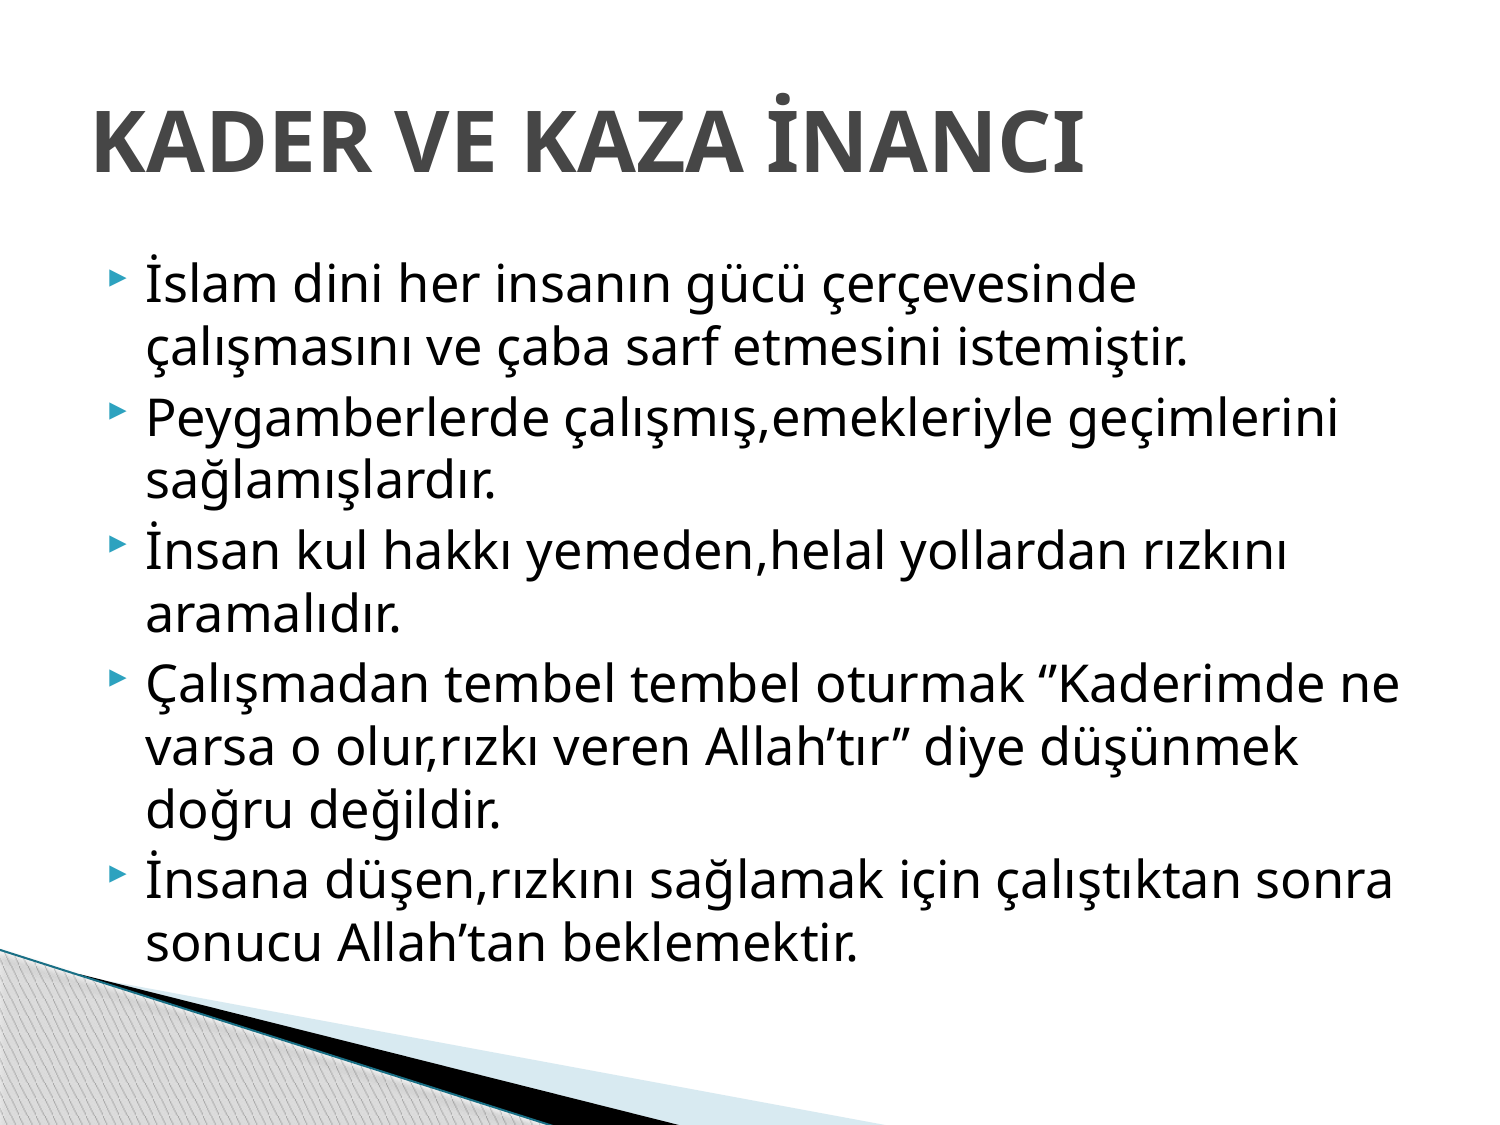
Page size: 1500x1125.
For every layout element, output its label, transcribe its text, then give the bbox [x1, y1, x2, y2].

list İslam dini her insanın gücü çerçevesinde çalışmasını ve çaba sarf etmesini istemiştir. Peygamberlerde çalışmış,emekleriyle geçimlerini sağlamışlardır. İnsan kul hakkı yemeden,helal yollardan rızkını aramalıdır. Çalışmadan tembel tembel oturmak ‘’Kaderimde ne varsa o olur,rızkı veren Allah’tır’’ diye düşünmek doğru değildir. İnsana düşen,rızkını sağlamak için çalıştıktan sonra sonucu Allah’tan beklemektir. [75, 243, 1425, 986]
title KADER VE KAZA İNANCI [75, 45, 1425, 233]
